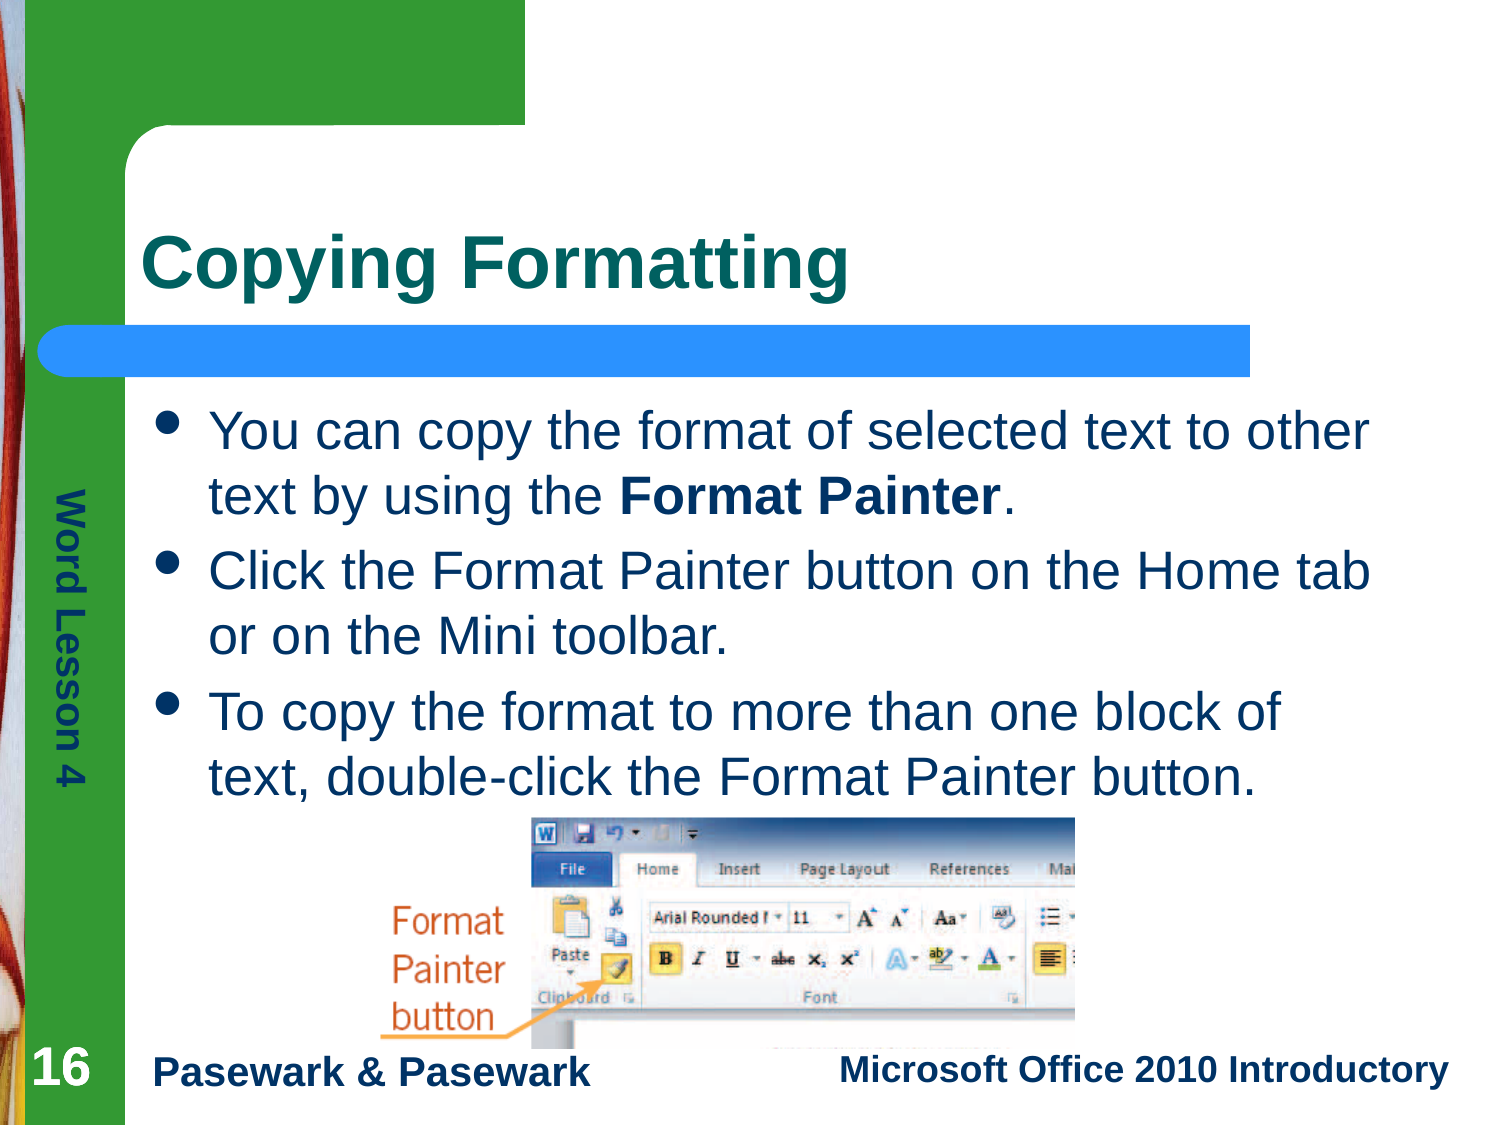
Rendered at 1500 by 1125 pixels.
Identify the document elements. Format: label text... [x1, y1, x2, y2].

picture [374, 812, 1076, 1049]
picture [0, 0, 25, 1125]
text_box 16 [13, 1023, 111, 1105]
title Copying Formatting [124, 124, 1463, 313]
text_box You can copy the format of selected text to other text by using the Format Painter. Click the Format Painter button on the Home tab or on the Mini toolbar. To copy the format to more than one block of text, double-click the Format Painter button. [137, 387, 1400, 1050]
